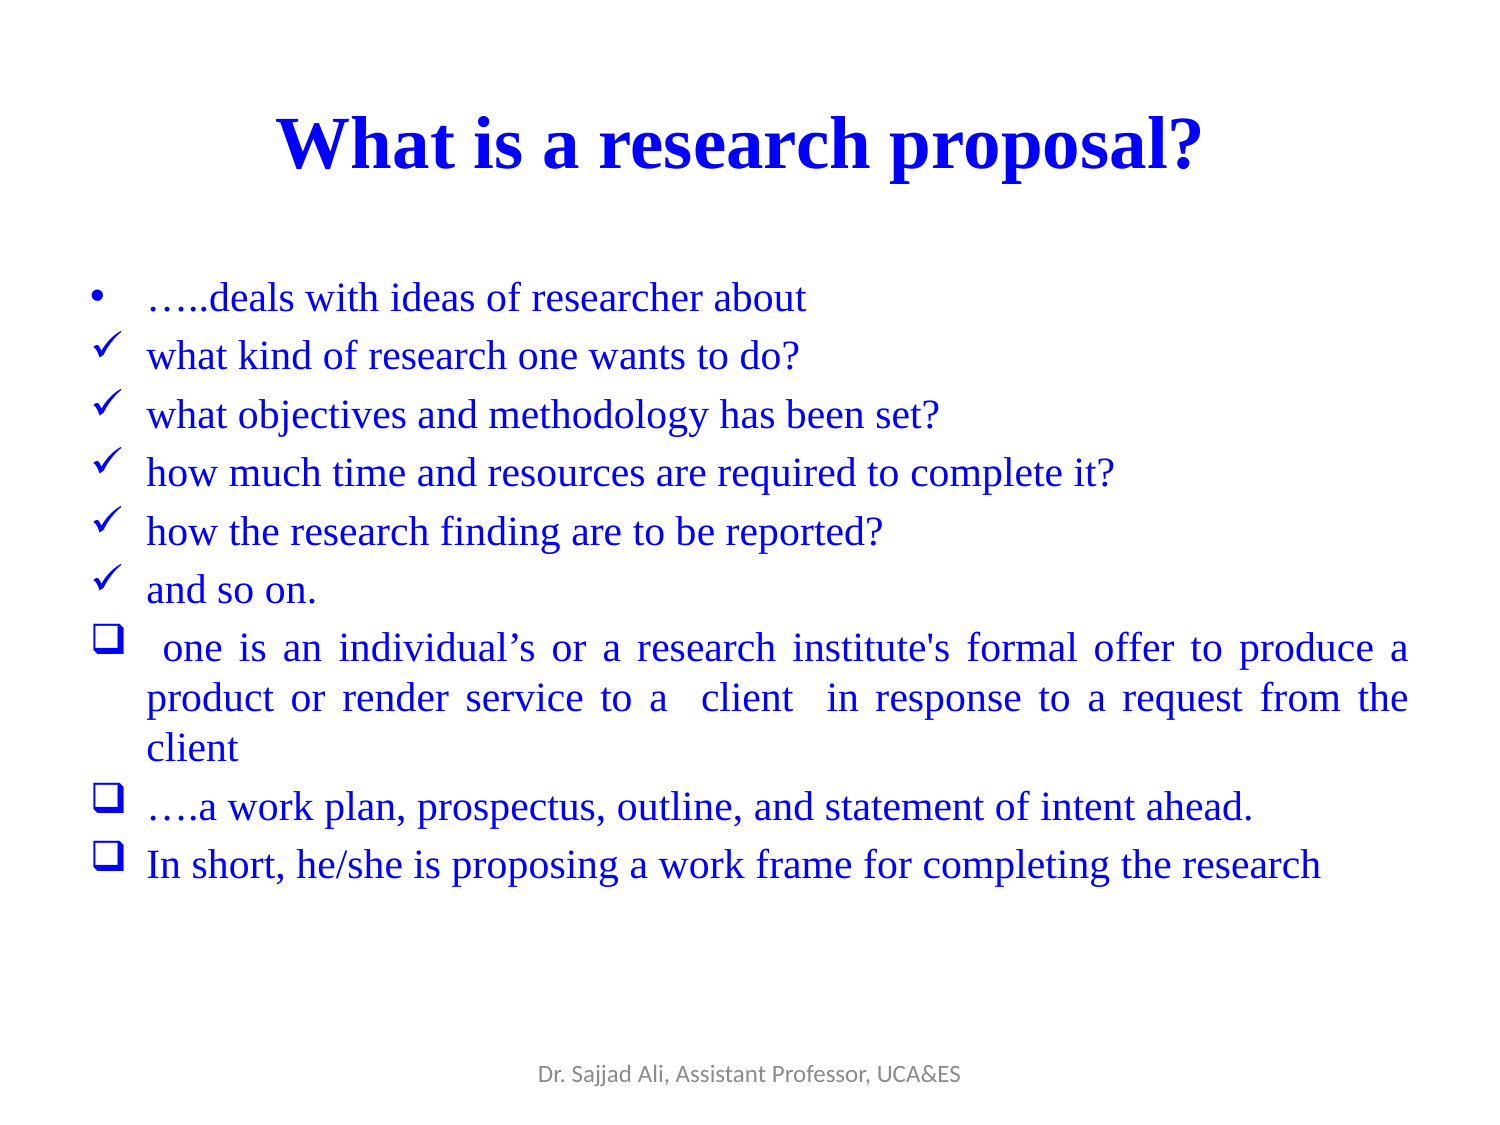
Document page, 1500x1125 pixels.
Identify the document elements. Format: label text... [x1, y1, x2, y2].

footer Dr. Sajjad Ali, Assistant Professor, UCA&ES [512, 1042, 988, 1103]
list …..deals with ideas of researcher about what kind of research one wants to do? what objectives and methodology has been set? how much time and resources are required to complete it? how the research finding are to be reported? and so on. one is an individual’s or a research institute's formal offer to produce a product or render service to a client in response to a request from the client ….a work plan, prospectus, outline, and statement of intent ahead. In short, he/she is proposing a work frame for completing the research [75, 262, 1425, 925]
title What is a research proposal? [75, 45, 1425, 233]
